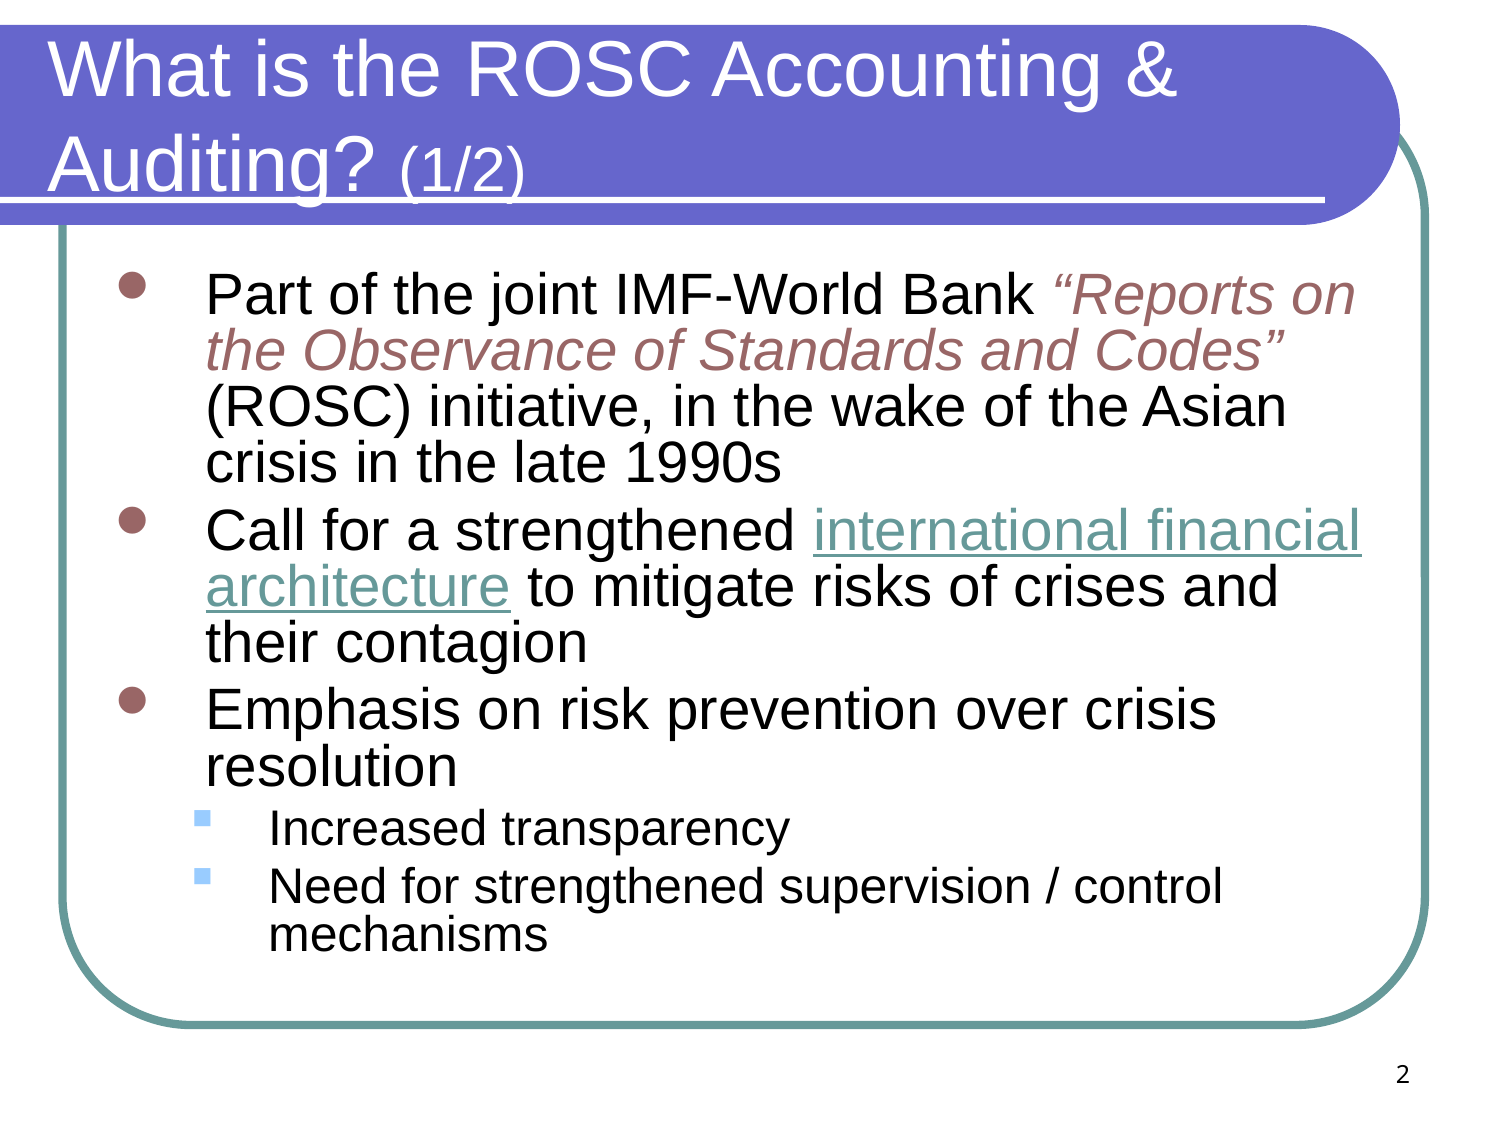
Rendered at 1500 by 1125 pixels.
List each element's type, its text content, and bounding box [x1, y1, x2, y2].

title What is the ROSC Accounting & Auditing? (1/2) [31, 37, 1348, 188]
slide_number 2 [1074, 1024, 1426, 1101]
list Part of the joint IMF-World Bank “Reports on the Observance of Standards and Codes” (ROSC) initiative, in the wake of the Asian crisis in the late 1990s Call for a strengthened international financial architecture to mitigate risks of crises and their contagion Emphasis on risk prevention over crisis resolution Increased transparency Need for strengthened supervision / control mechanisms [99, 262, 1401, 988]
